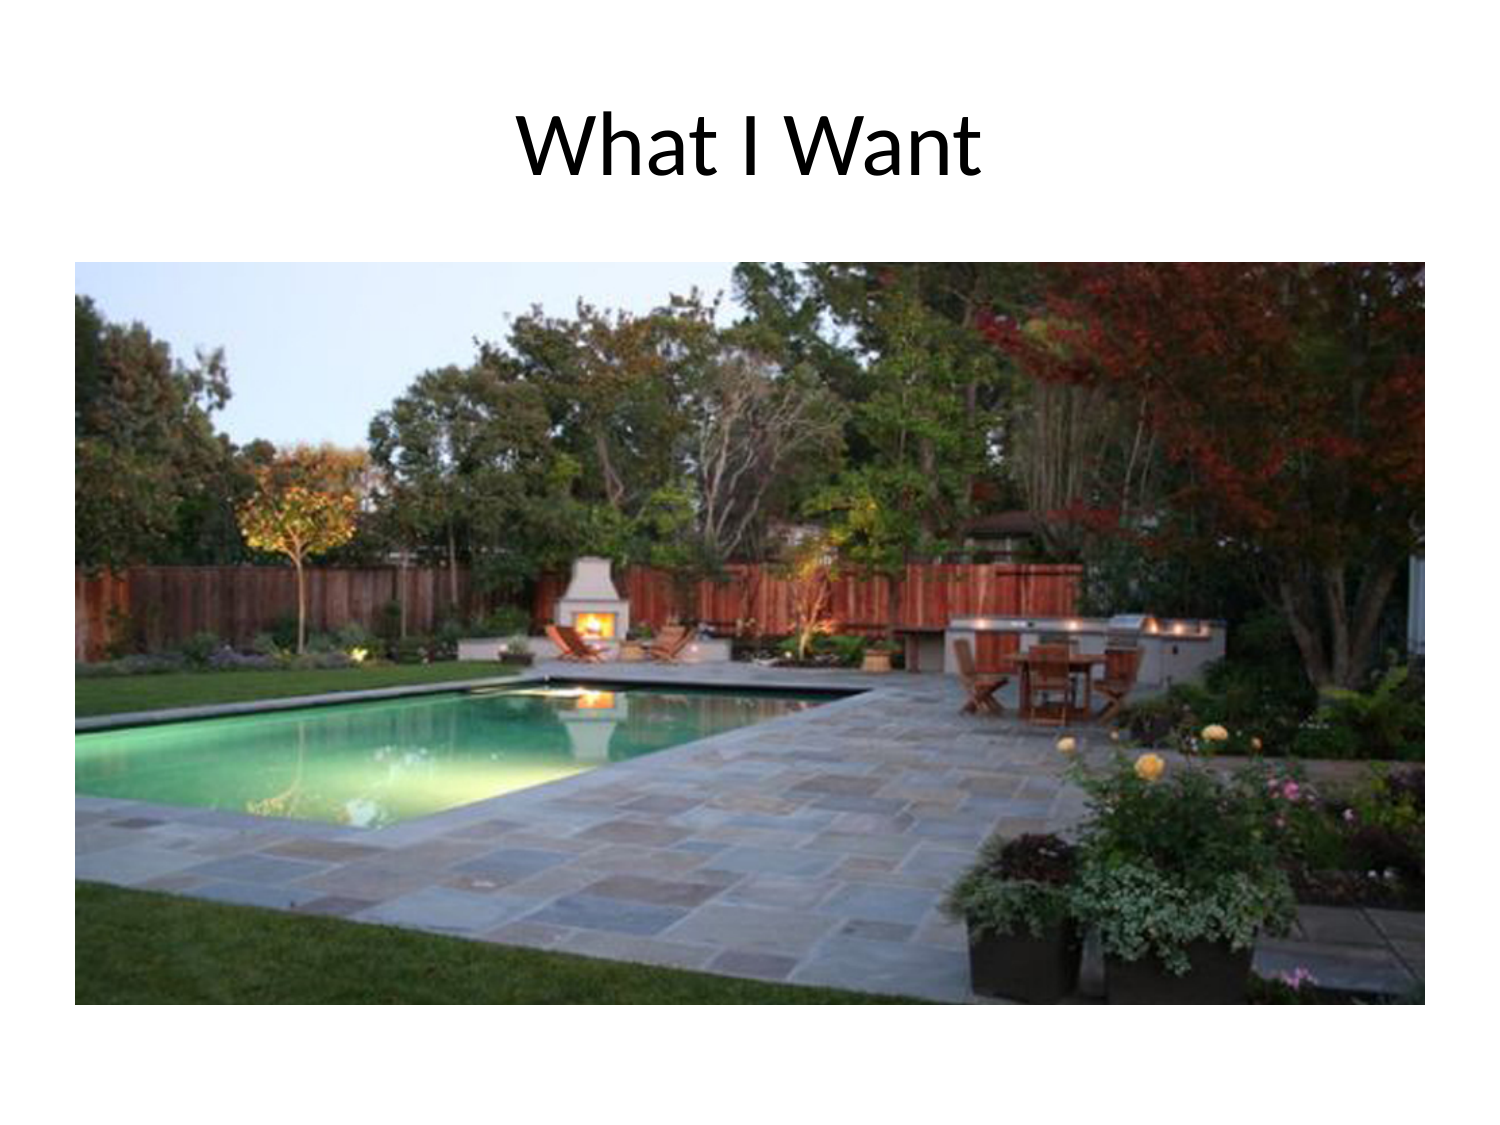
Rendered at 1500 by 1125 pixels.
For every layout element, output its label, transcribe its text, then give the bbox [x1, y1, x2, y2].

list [74, 262, 1426, 1006]
title What I Want [75, 45, 1425, 233]
